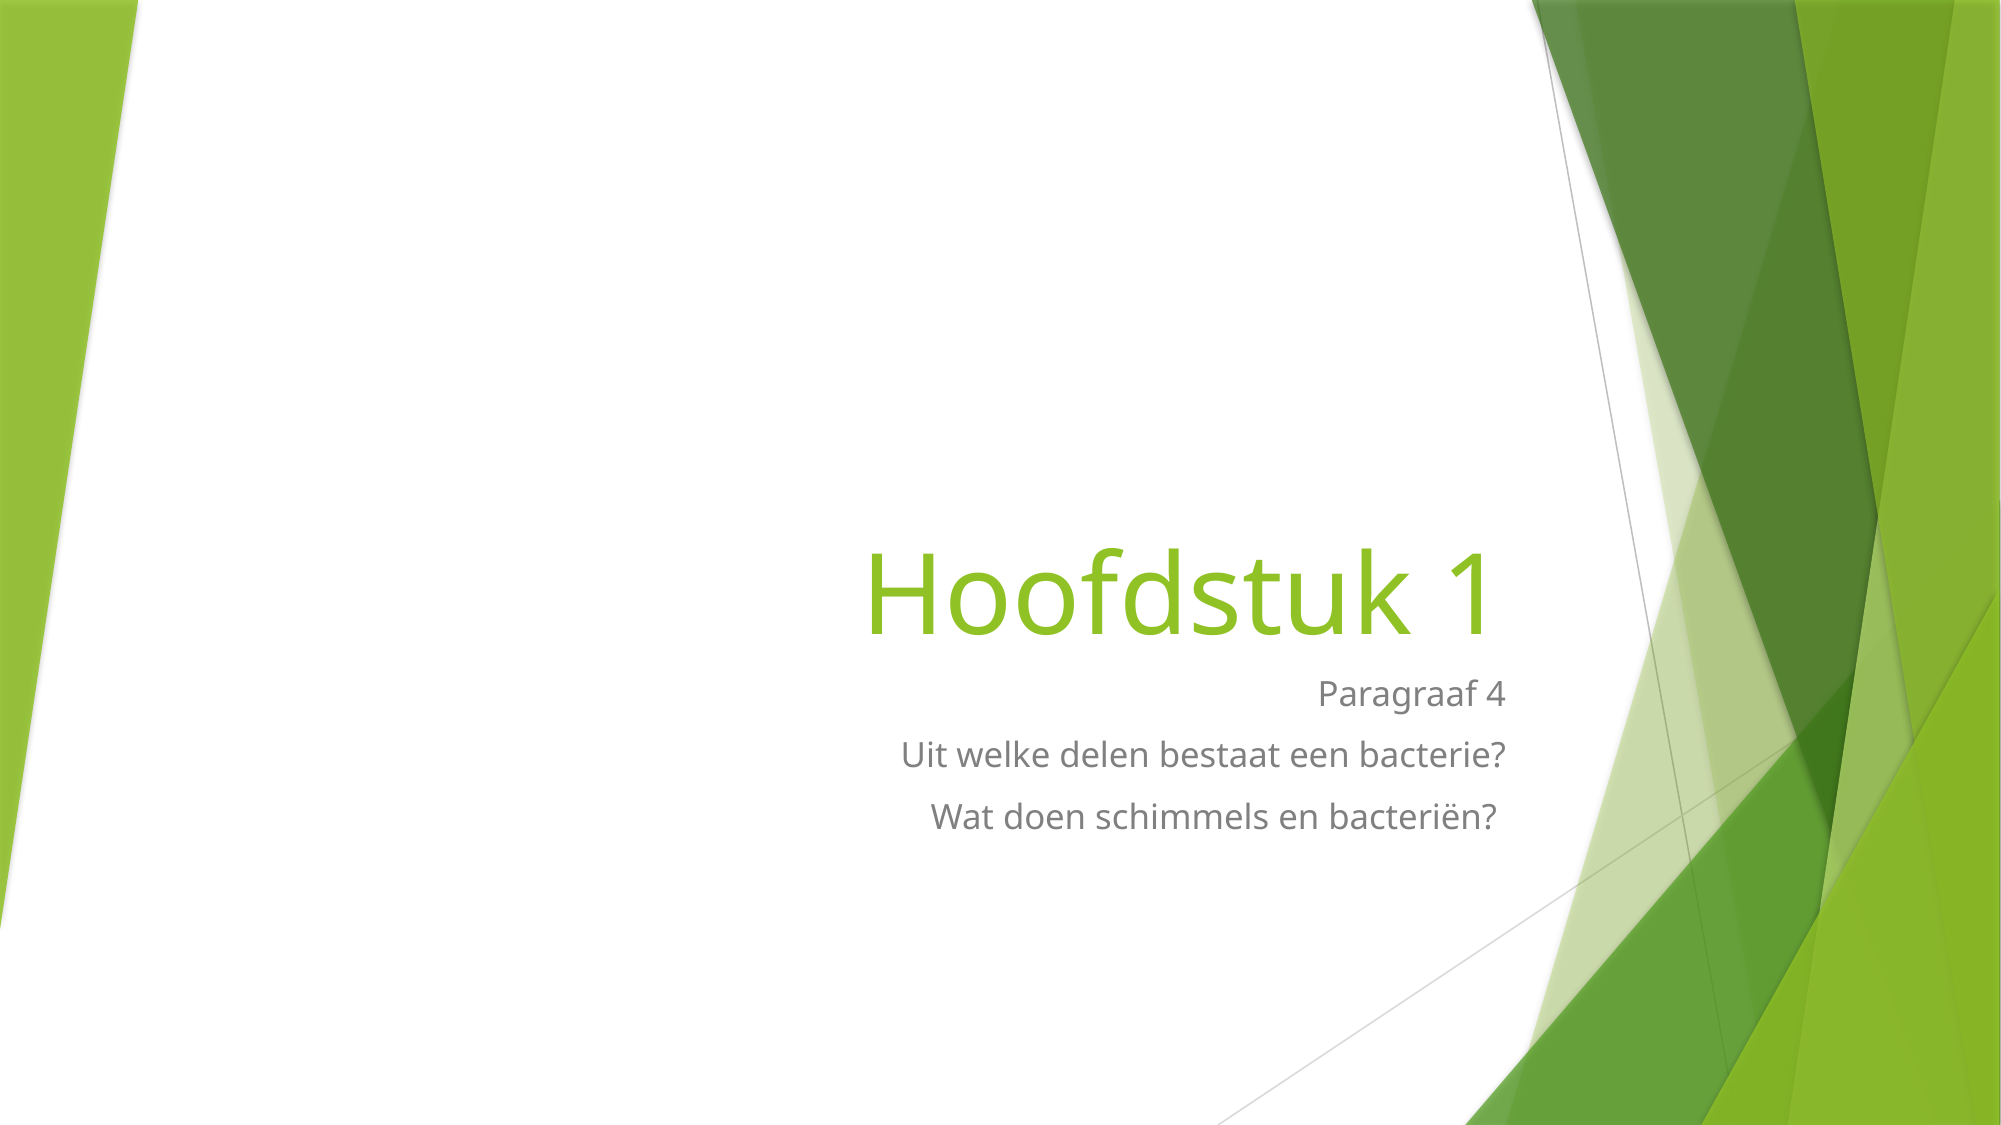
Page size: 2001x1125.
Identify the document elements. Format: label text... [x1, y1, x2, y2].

subtitle Paragraaf 4 Uit welke delen bestaat een bacterie? Wat doen schimmels en bacteriën? [247, 664, 1522, 845]
title Hoofdstuk 1 [247, 394, 1522, 664]
